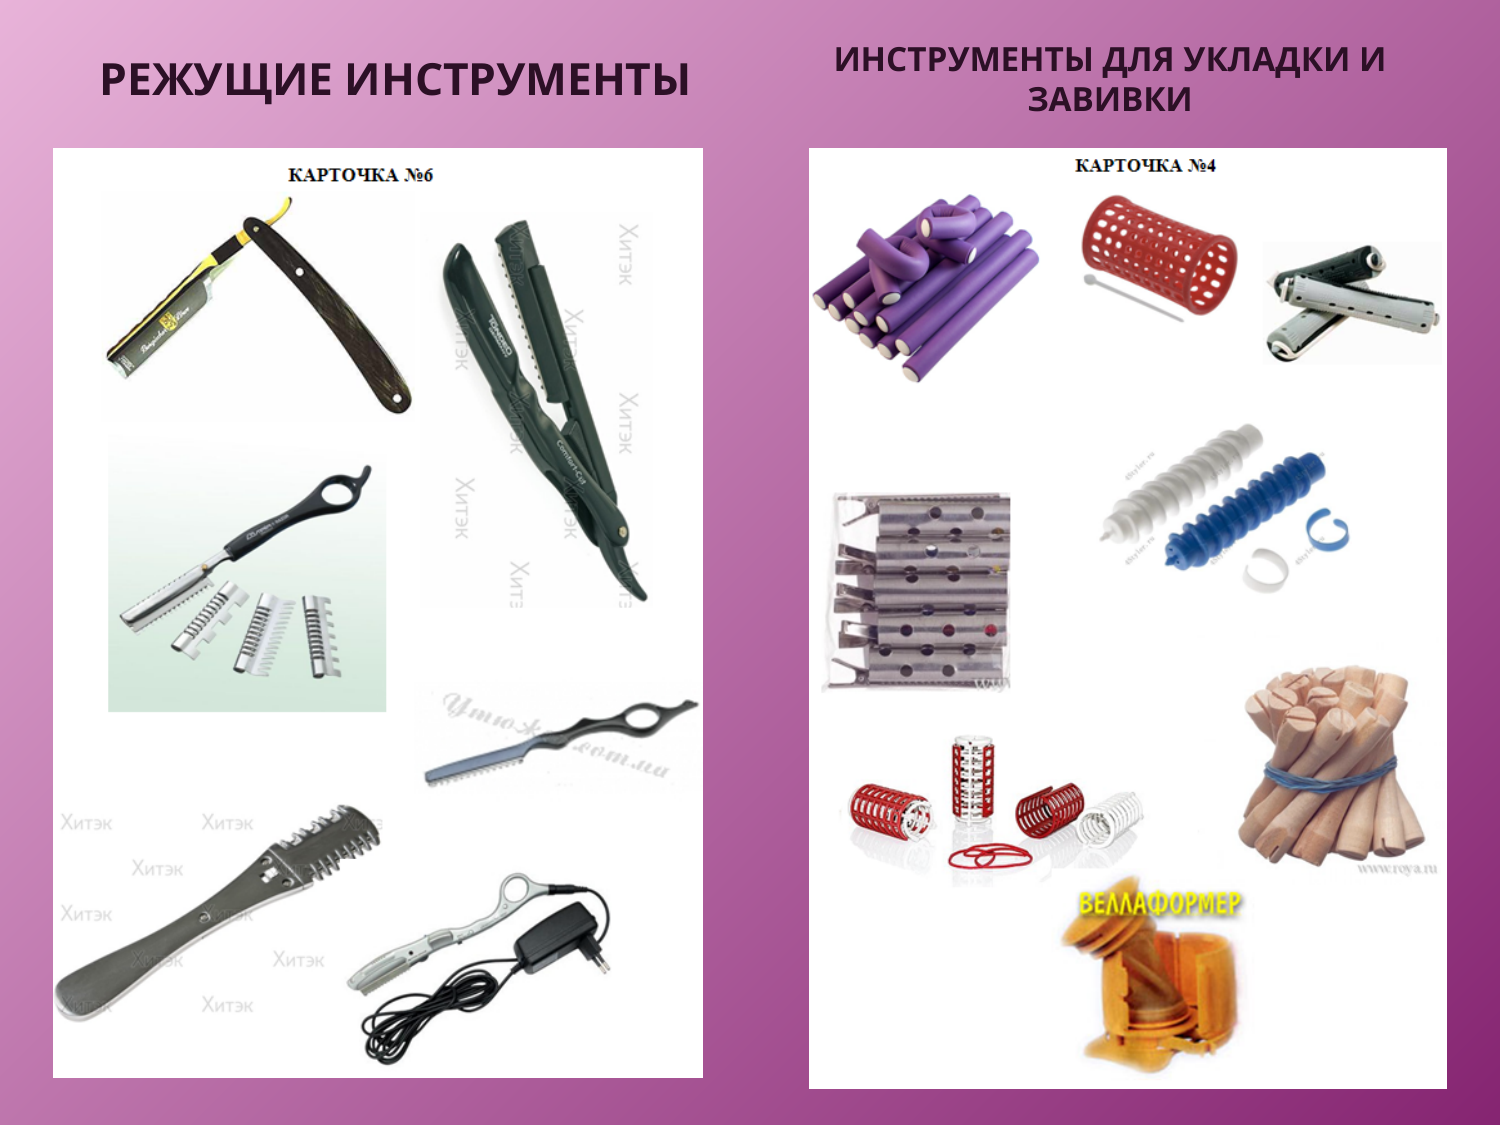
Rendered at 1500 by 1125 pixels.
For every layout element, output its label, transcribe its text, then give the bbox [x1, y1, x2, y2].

title РЕЖУЩИЕ ИНСТРУМЕНТЫ [76, 19, 715, 138]
picture [52, 148, 703, 1079]
text_box ИНСТРУМЕНТЫ ДЛЯ УКЛАДКИ И ЗАВИВКИ [773, 30, 1447, 126]
picture [808, 148, 1448, 1089]
